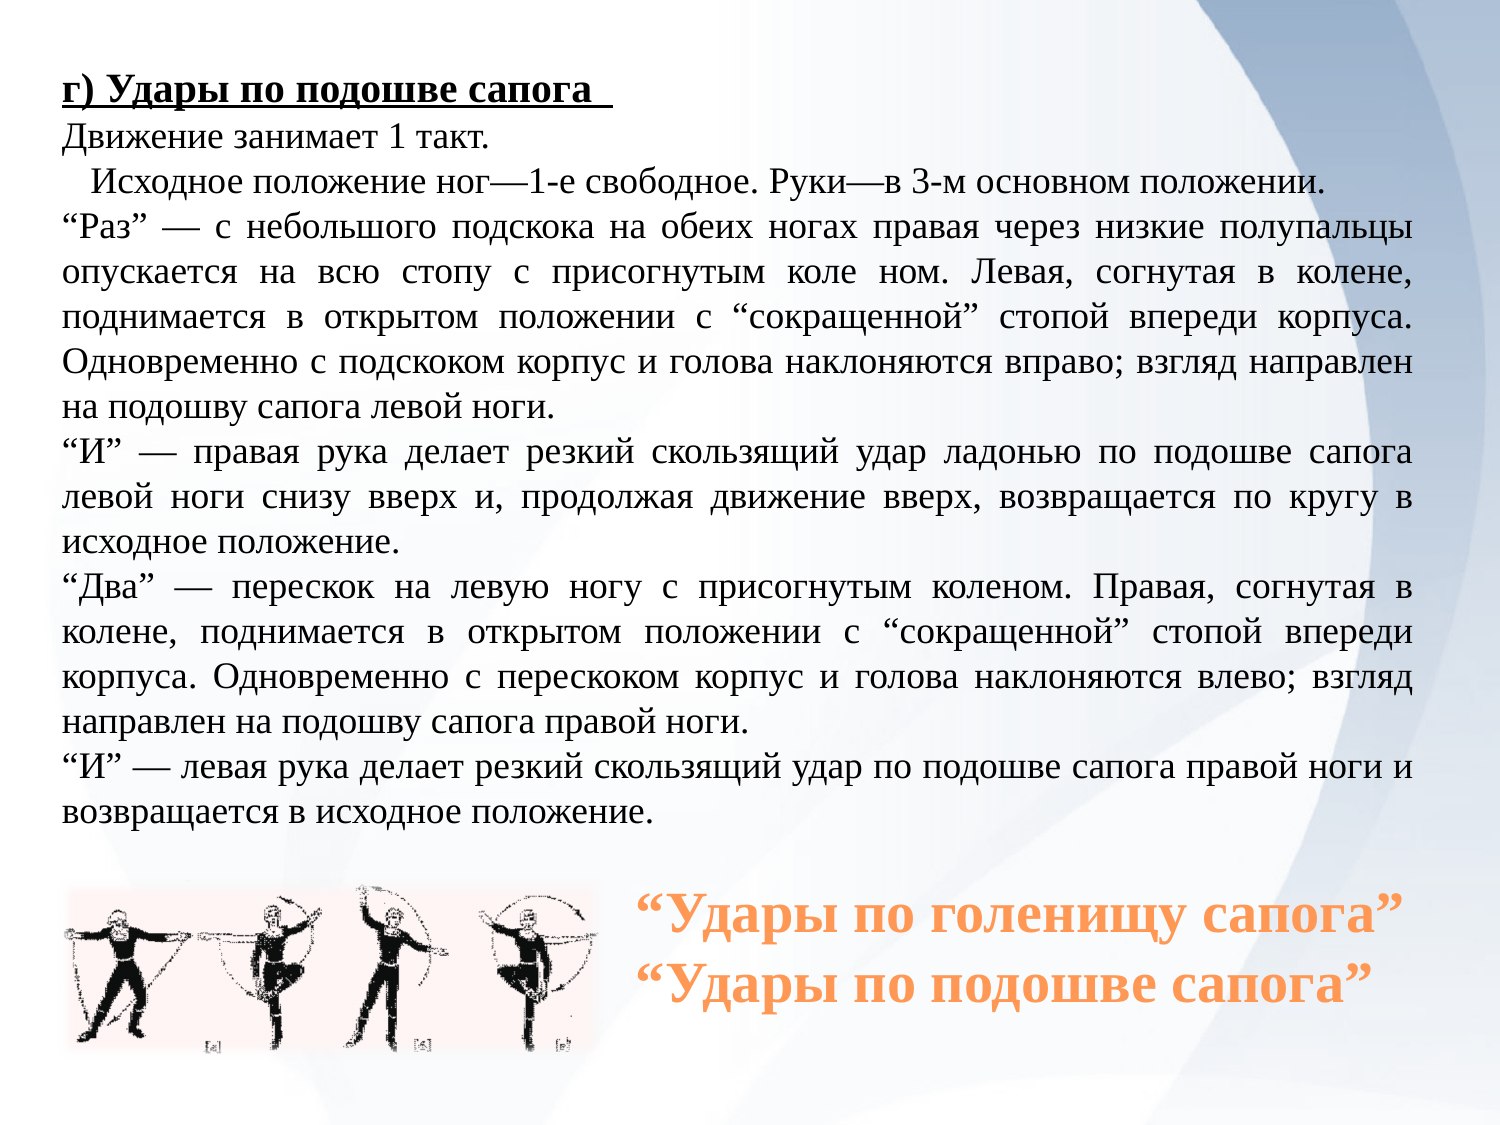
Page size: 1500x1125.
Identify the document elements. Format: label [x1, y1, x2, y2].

list [58, 878, 605, 1060]
picture [0, 0, 1500, 1125]
